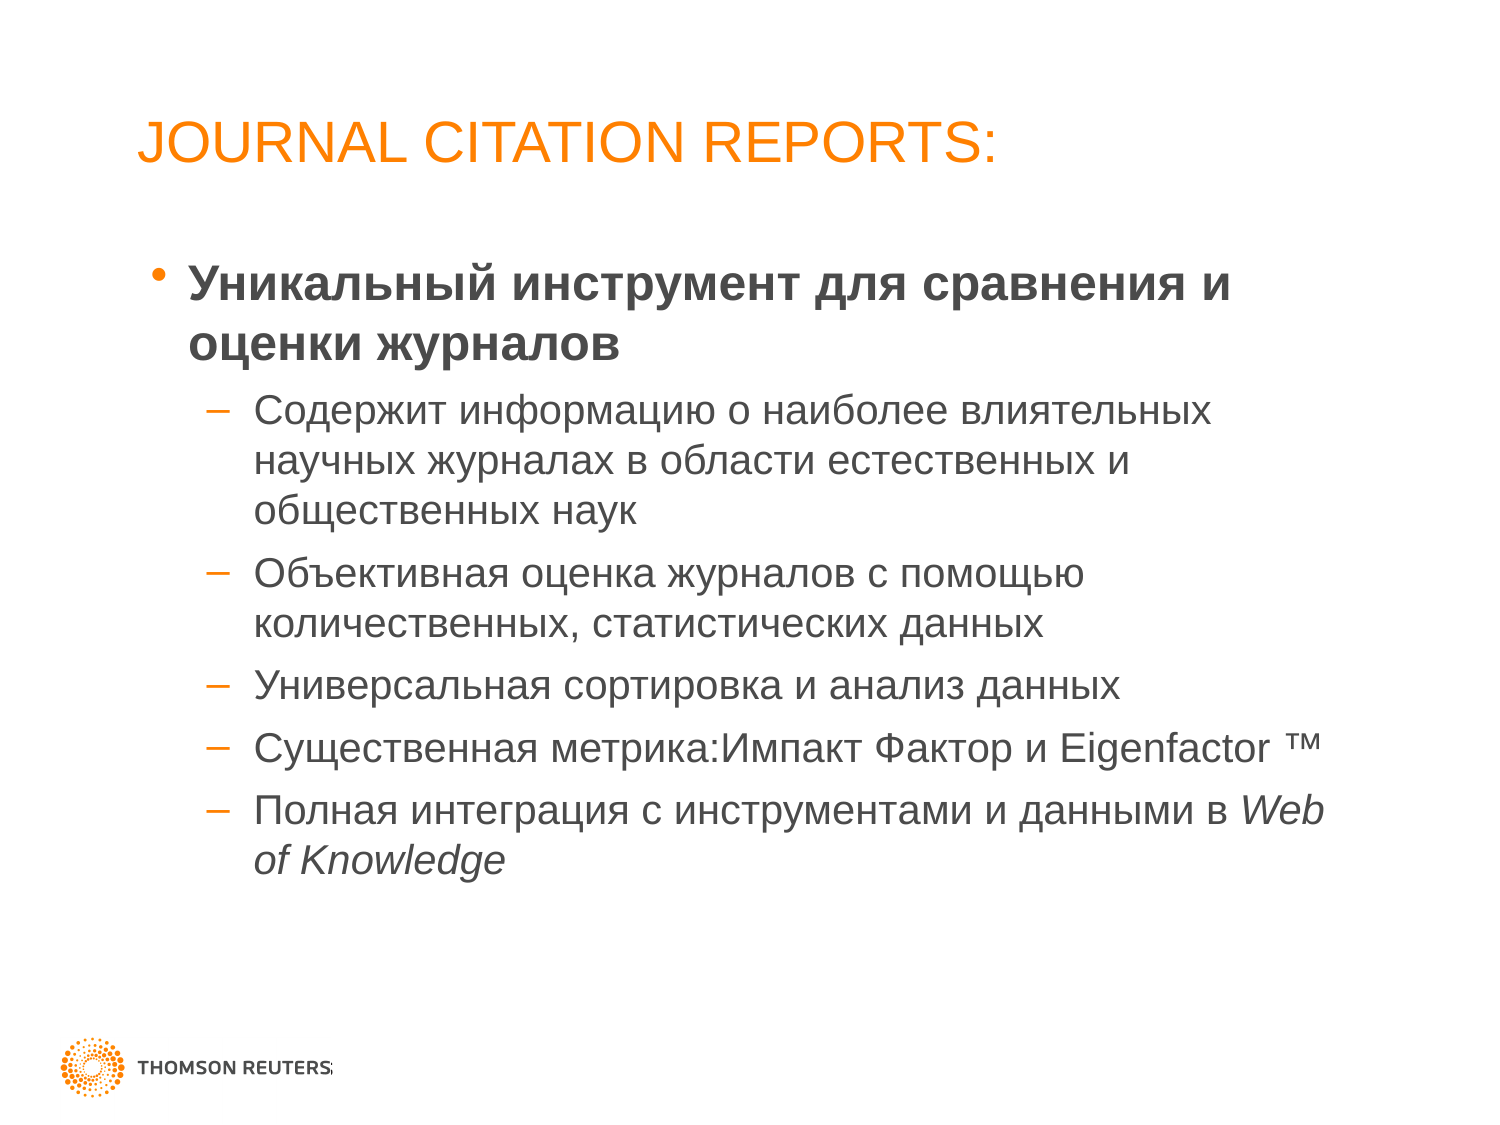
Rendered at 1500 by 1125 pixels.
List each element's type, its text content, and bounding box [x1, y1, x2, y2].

title JOURNAL CITATION REPORTS: [137, 37, 1347, 175]
list Уникальный инструмент для сравнения и оценки журналов Содержит информацию о наиболее влиятельных научных журналах в области естественных и общественных наук Объективная оценка журналов с помощью количественных, статистических данных Универсальная сортировка и анализ данных Существенная метрика:Импакт Фактор и Eigenfactor ™ Полная интеграция с инструментами и данными в Web of Knowledge [150, 250, 1360, 1000]
picture [60, 1037, 333, 1125]
